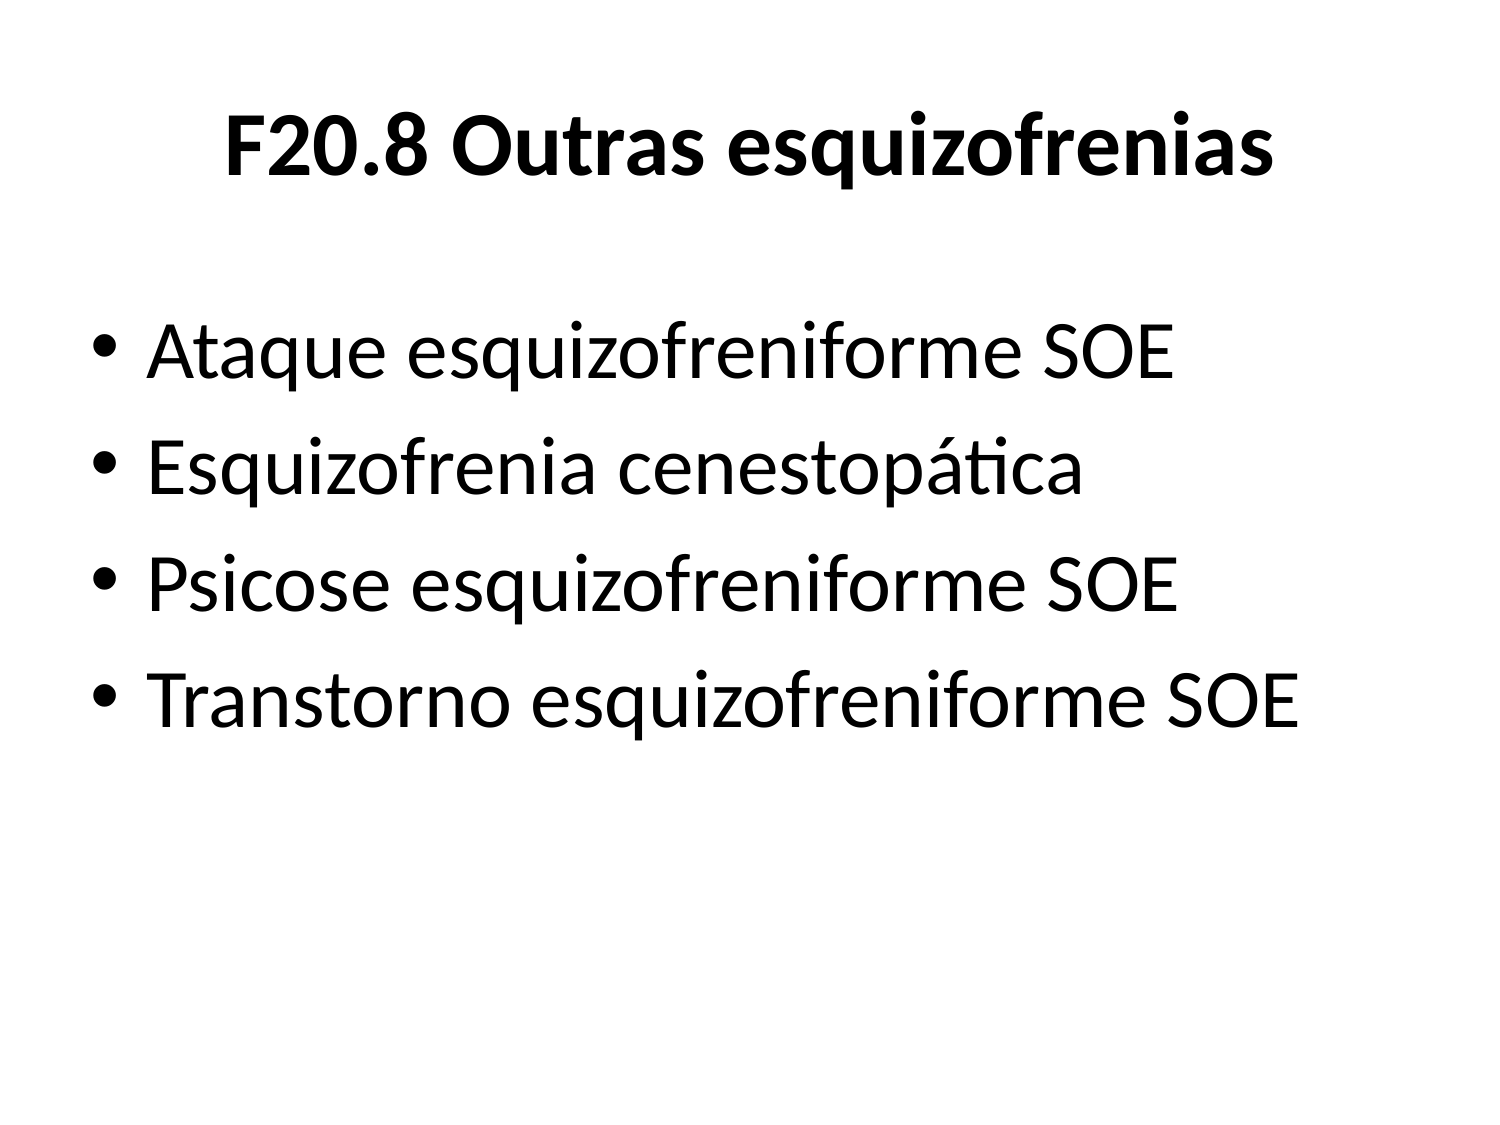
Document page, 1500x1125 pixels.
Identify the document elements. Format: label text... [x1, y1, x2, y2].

title F20.8 Outras esquizofrenias [75, 45, 1425, 233]
list Ataque esquizofreniforme SOE Esquizofrenia cenestopática Psicose esquizofreniforme SOE Transtorno esquizofreniforme SOE [75, 287, 1425, 1005]
